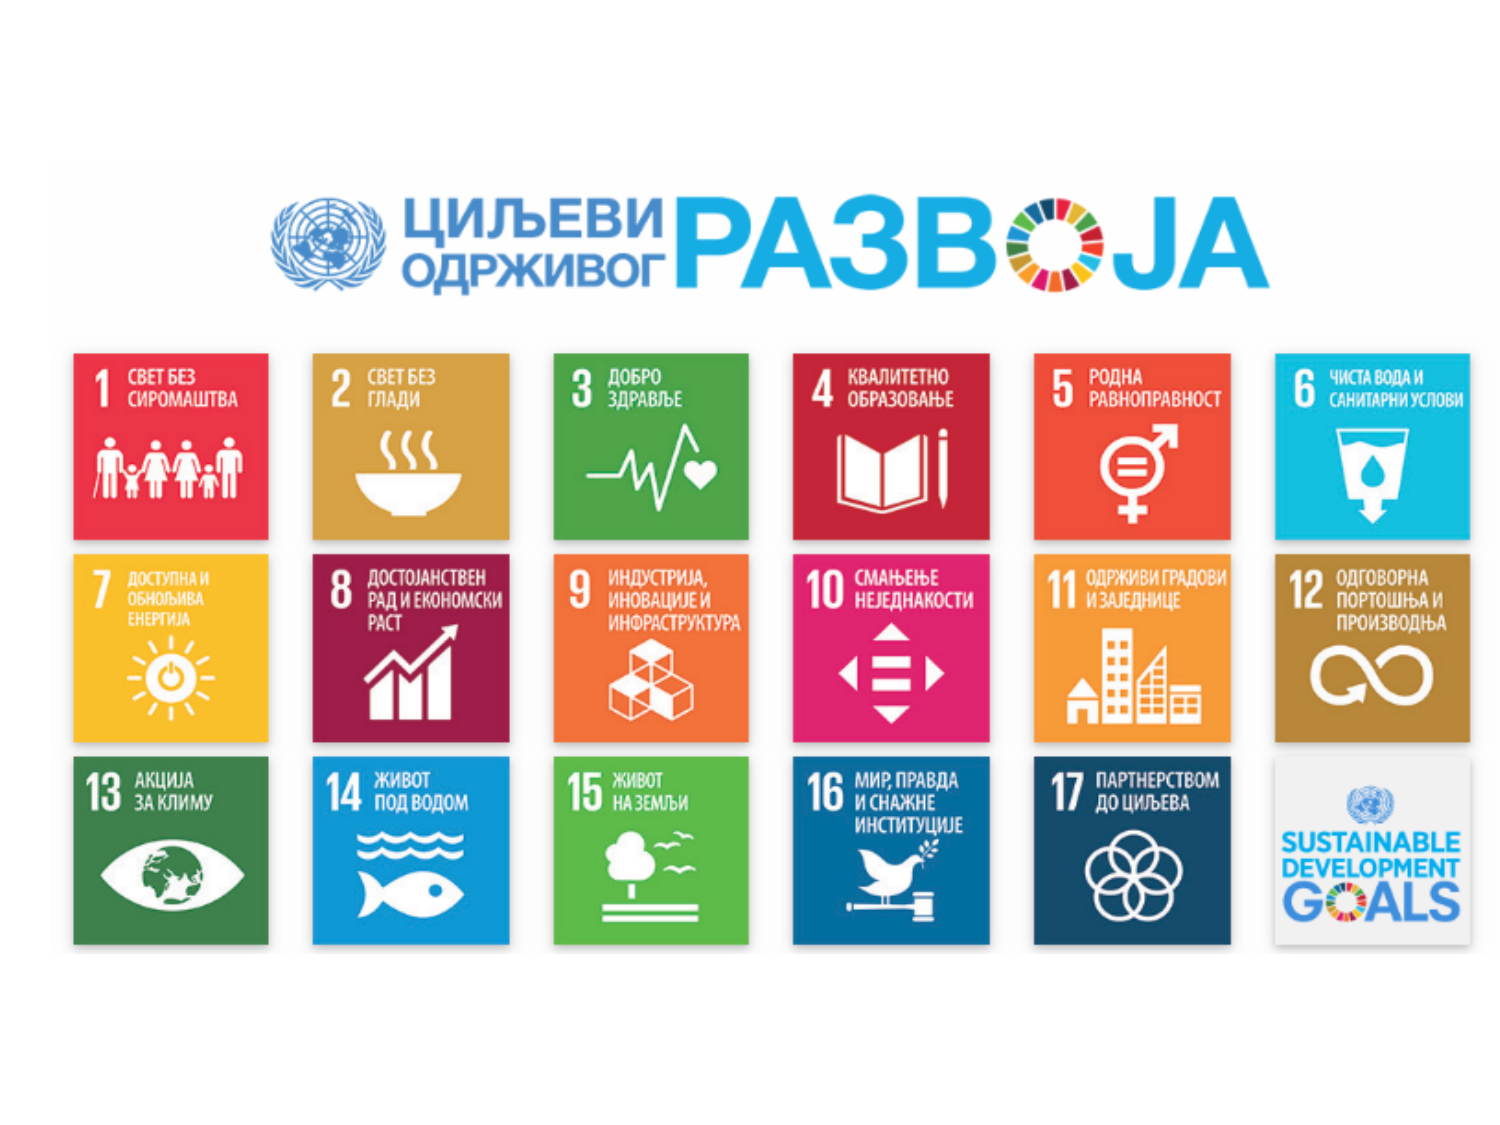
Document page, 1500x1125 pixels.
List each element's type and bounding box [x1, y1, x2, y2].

picture [49, 162, 1500, 954]
